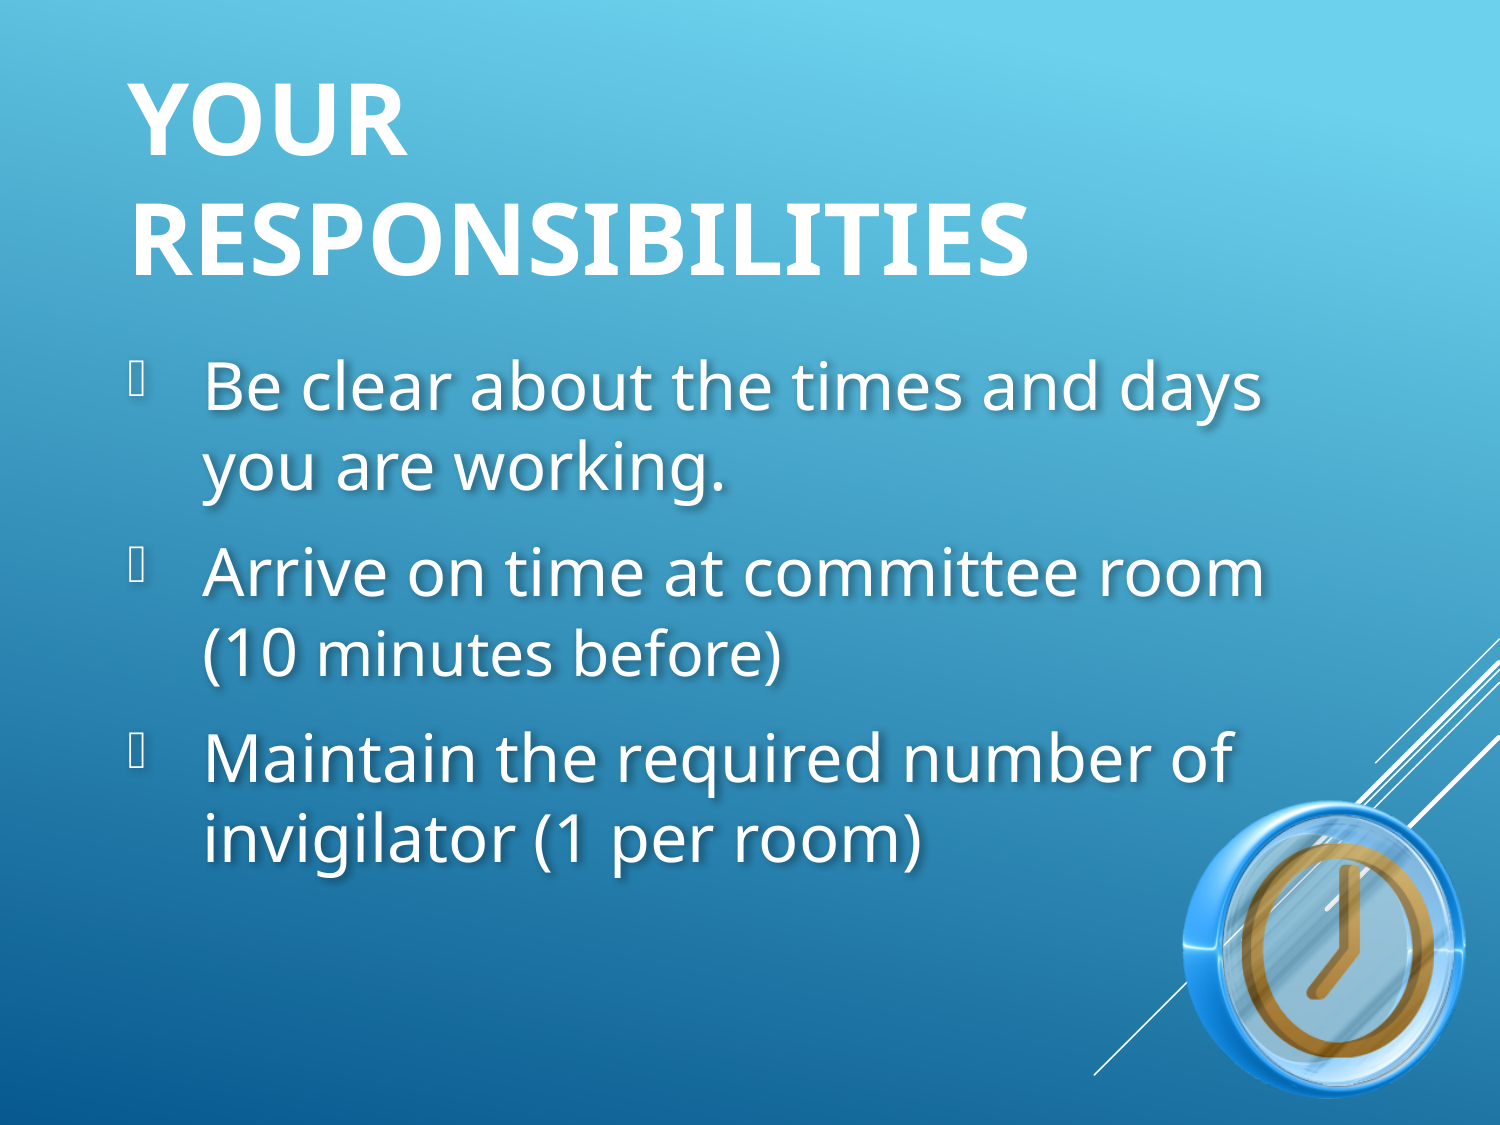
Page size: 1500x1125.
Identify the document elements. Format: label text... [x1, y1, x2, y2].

list Be clear about the times and days you are working. Arrive on time at committee room (10 minutes before) Maintain the required number of invigilator (1 per room) [112, 324, 1384, 1000]
picture [1174, 799, 1476, 1101]
title Your Responsibilities [112, 50, 1325, 300]
